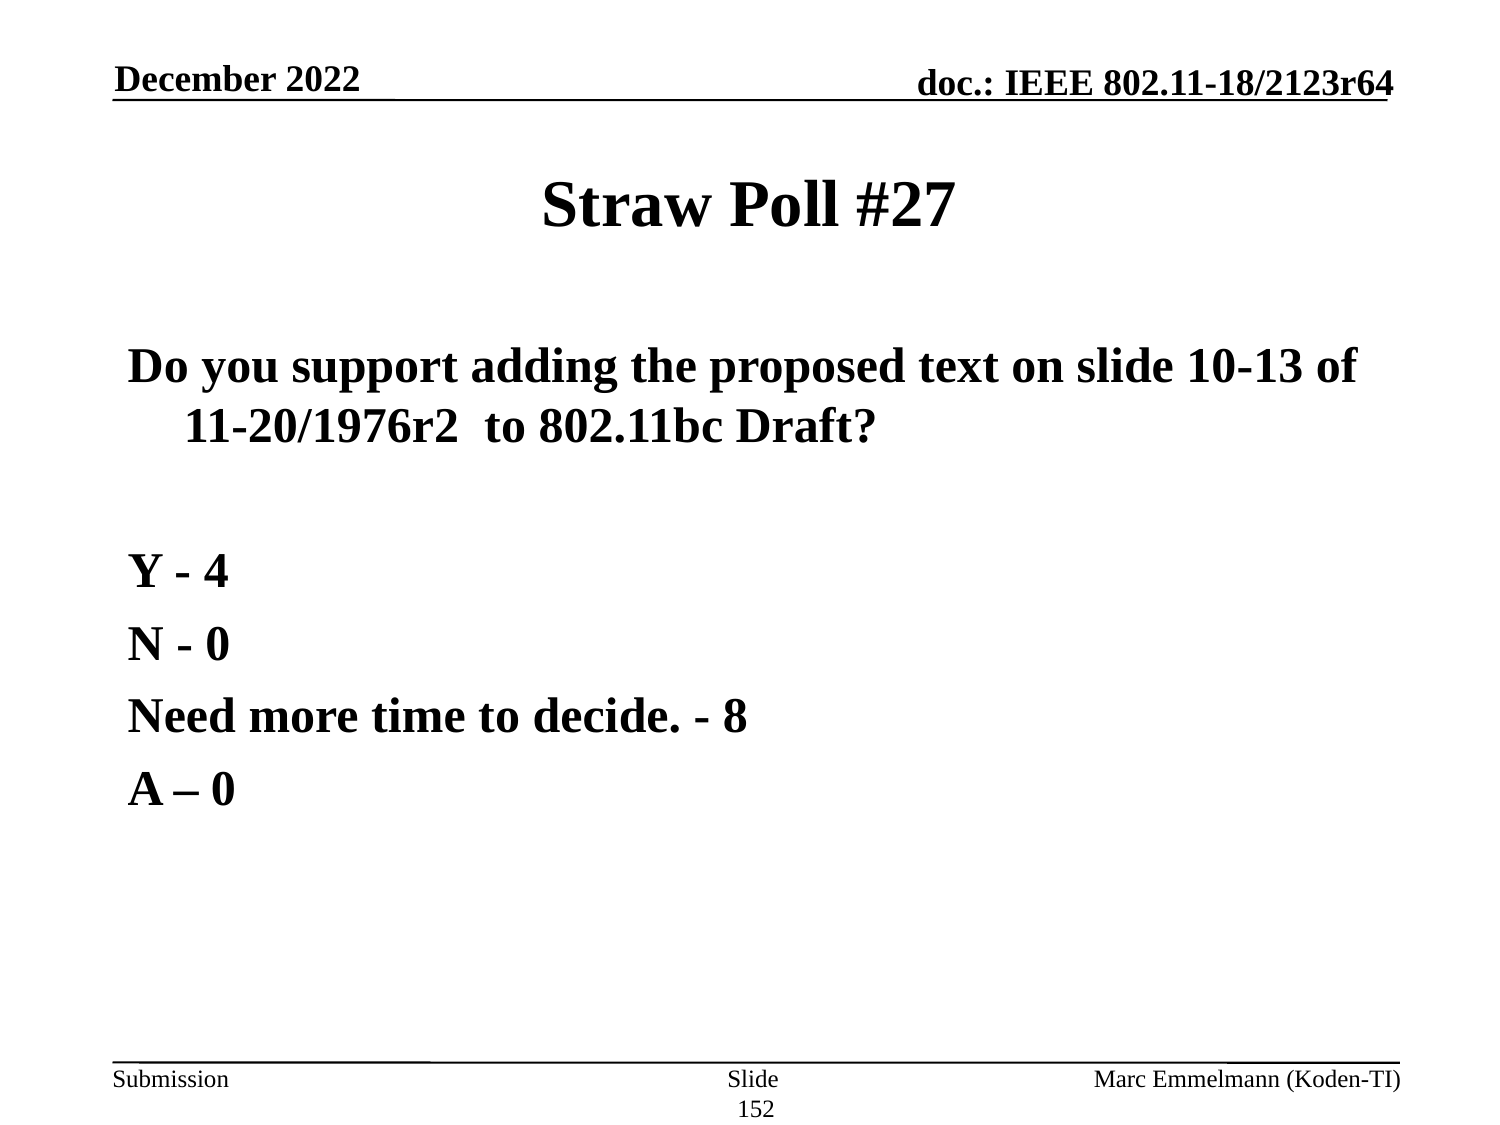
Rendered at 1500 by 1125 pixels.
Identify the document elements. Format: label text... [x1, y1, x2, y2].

list Do you support adding the proposed text on slide 10-13 of 11-20/1976r2 to 802.11bc Draft? Y - 4 N - 0 Need more time to decide. - 8 A – 0 [112, 324, 1388, 1000]
title Straw Poll #27 [112, 112, 1388, 288]
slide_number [114, 54, 423, 100]
slide_number Slide 152 [712, 1061, 800, 1123]
footer Marc Emmelmann (Koden-TI) [878, 1061, 1402, 1093]
